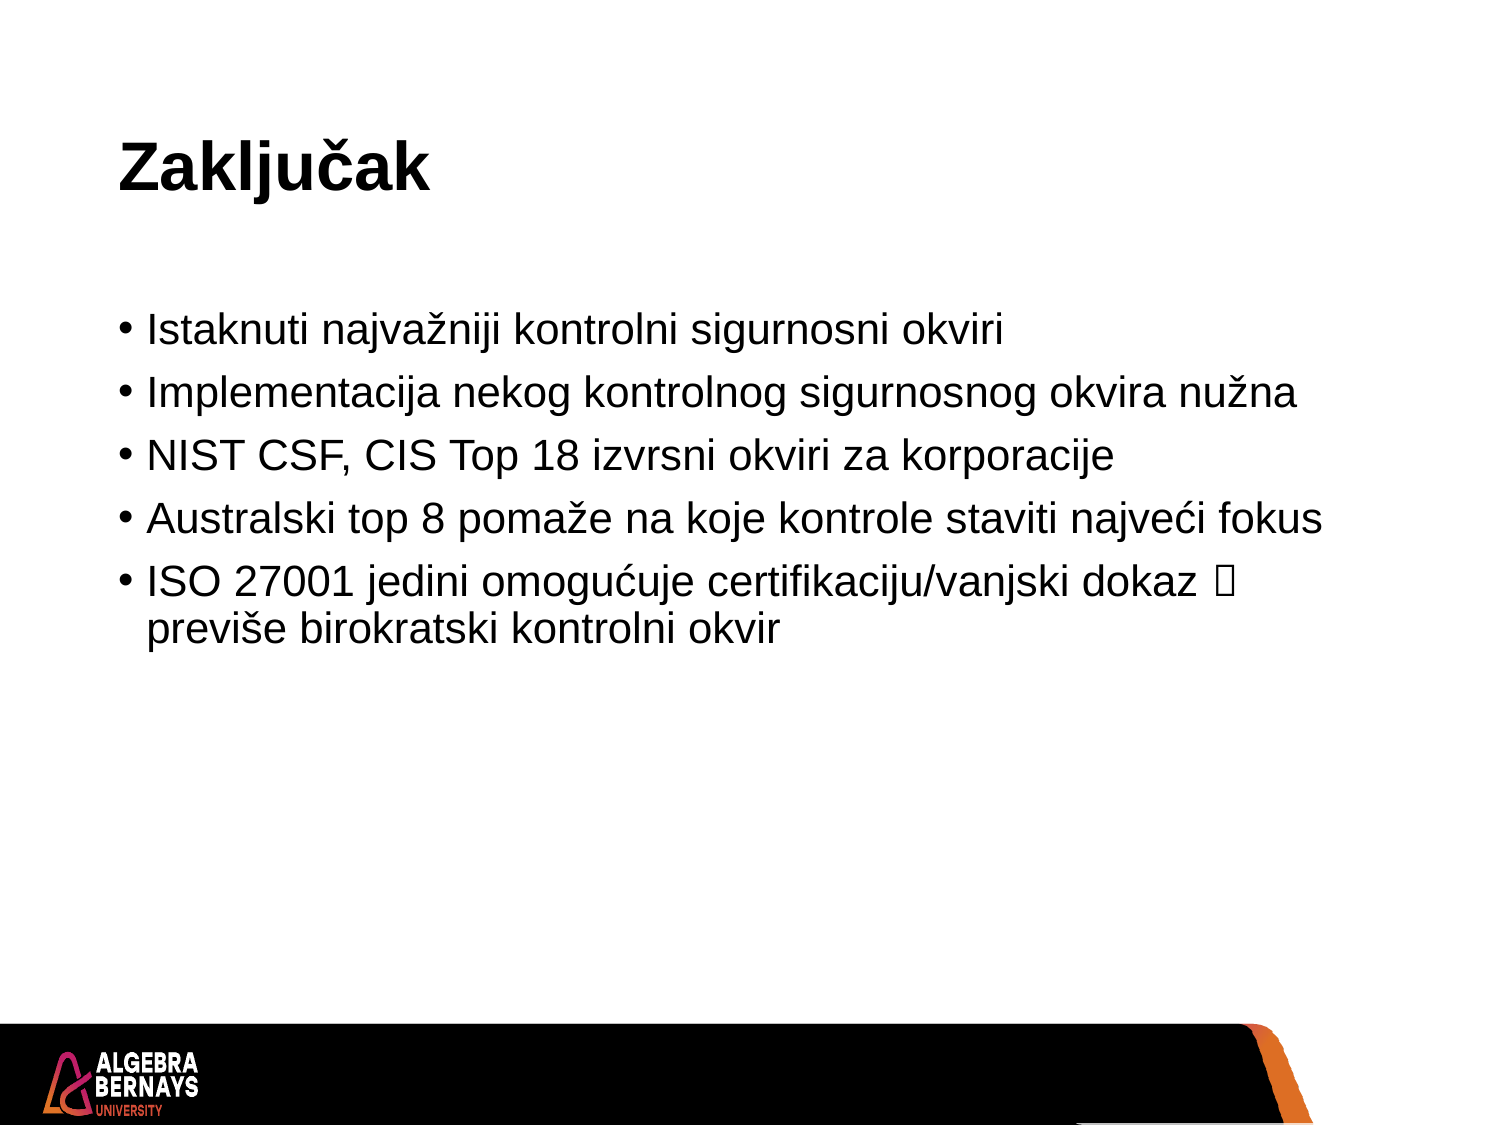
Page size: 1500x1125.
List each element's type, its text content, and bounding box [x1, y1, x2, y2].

list Istaknuti najvažniji kontrolni sigurnosni okviri Implementacija nekog kontrolnog sigurnosnog okvira nužna NIST CSF, CIS Top 18 izvrsni okviri za korporacije Australski top 8 pomaže na koje kontrole staviti najveći fokus ISO 27001 jedini omogućuje certifikaciju/vanjski dokaz  previše birokratski kontrolni okvir [103, 299, 1397, 1014]
title Zaključak [103, 59, 1397, 278]
picture [0, 1023, 1468, 1125]
